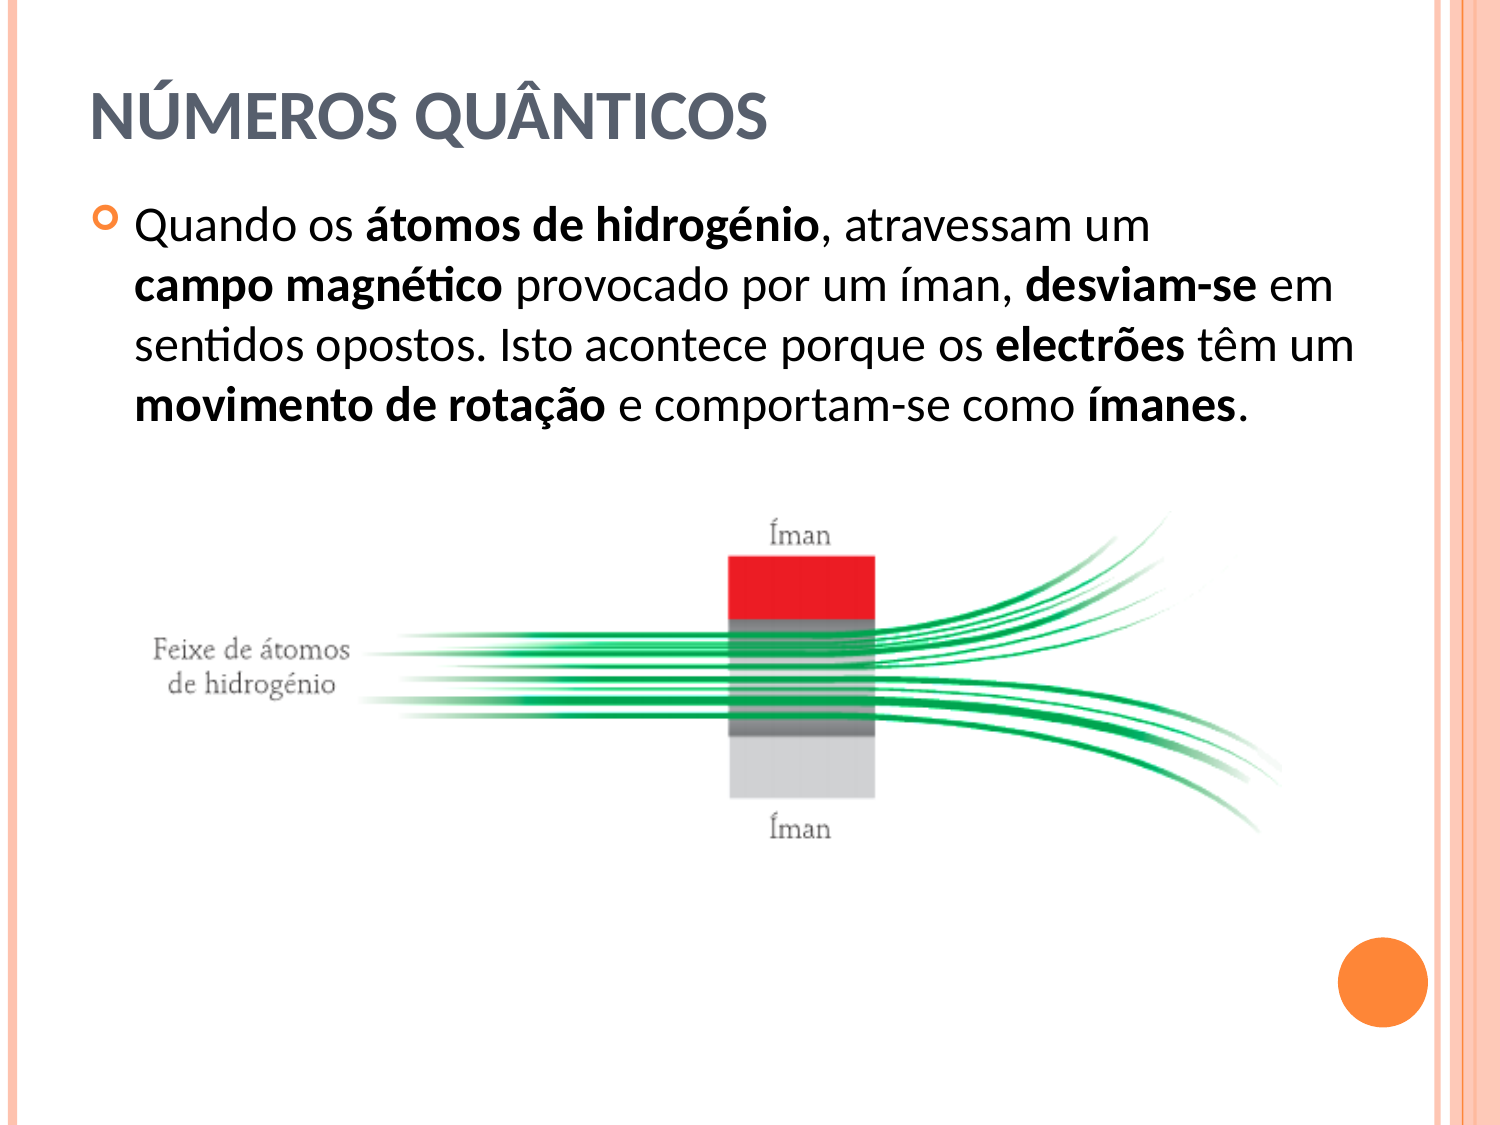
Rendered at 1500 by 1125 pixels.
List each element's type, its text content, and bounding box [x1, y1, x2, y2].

list Quando os átomos de hidrogénio, atravessam um campo magnético provocado por um íman, desviam-se em sentidos opostos. Isto acontece porque os electrões têm um movimento de rotação e comportam-se como ímanes. [75, 184, 1424, 984]
title Números quânticos [75, 45, 1300, 161]
picture [138, 511, 1282, 870]
